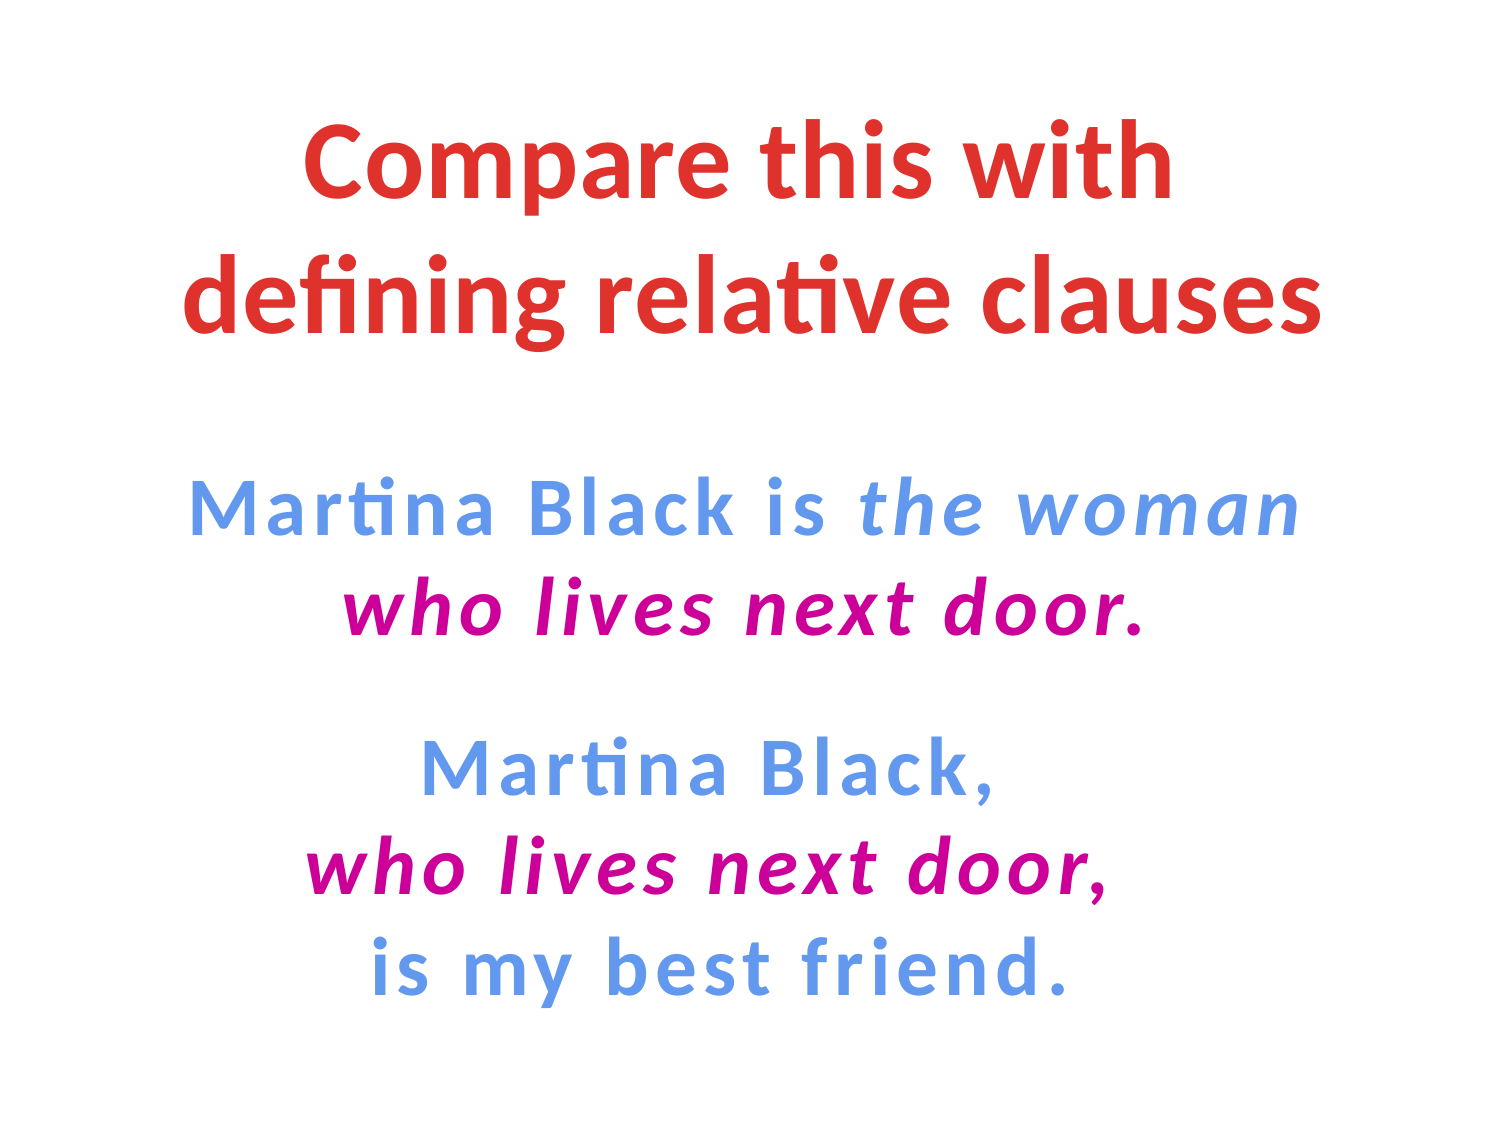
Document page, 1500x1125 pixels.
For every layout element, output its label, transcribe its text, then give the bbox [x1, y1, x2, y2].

text_box Martina Black, who lives next door, is my best friend. [194, 704, 1247, 1019]
text_box Compare this with defining relative clauses [166, 78, 1341, 364]
text_box Martina Black is the woman who lives next door. [171, 444, 1317, 660]
